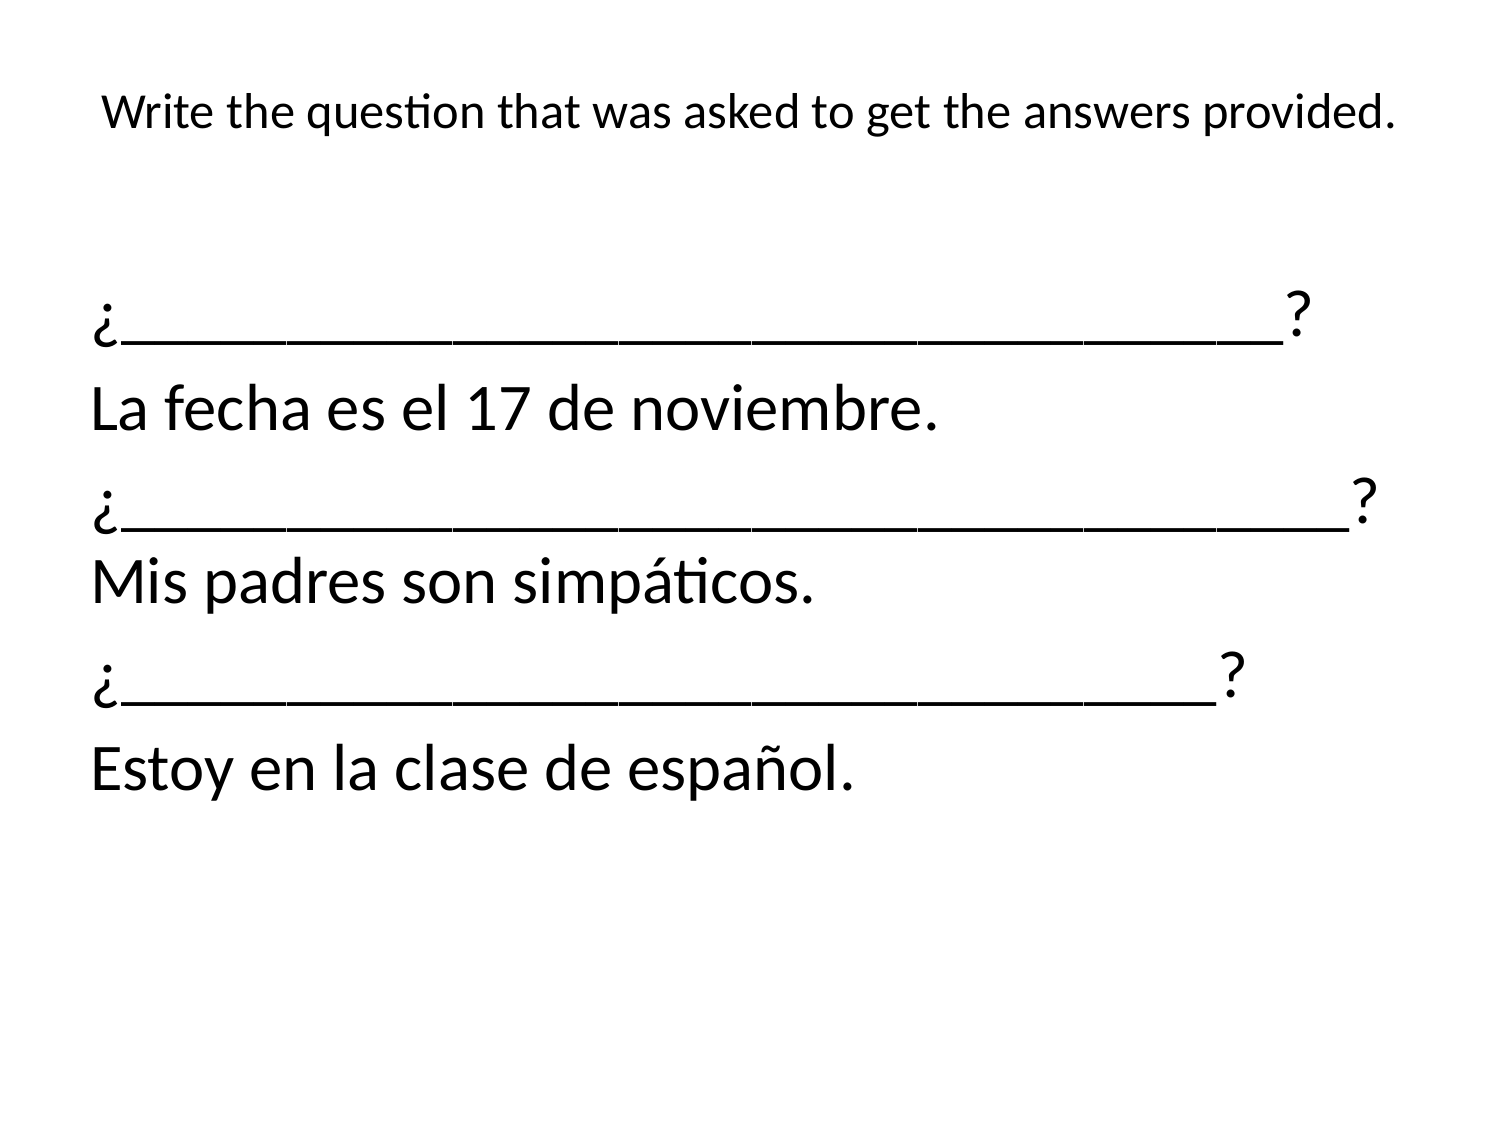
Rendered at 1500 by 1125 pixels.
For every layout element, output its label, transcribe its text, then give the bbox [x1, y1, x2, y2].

list ¿___________________________________? La fecha es el 17 de noviembre. ¿_____________________________________?Mis padres son simpáticos. ¿_________________________________? Estoy en la clase de español. [75, 262, 1425, 1005]
title Write the question that was asked to get the answers provided. [75, 45, 1425, 233]
